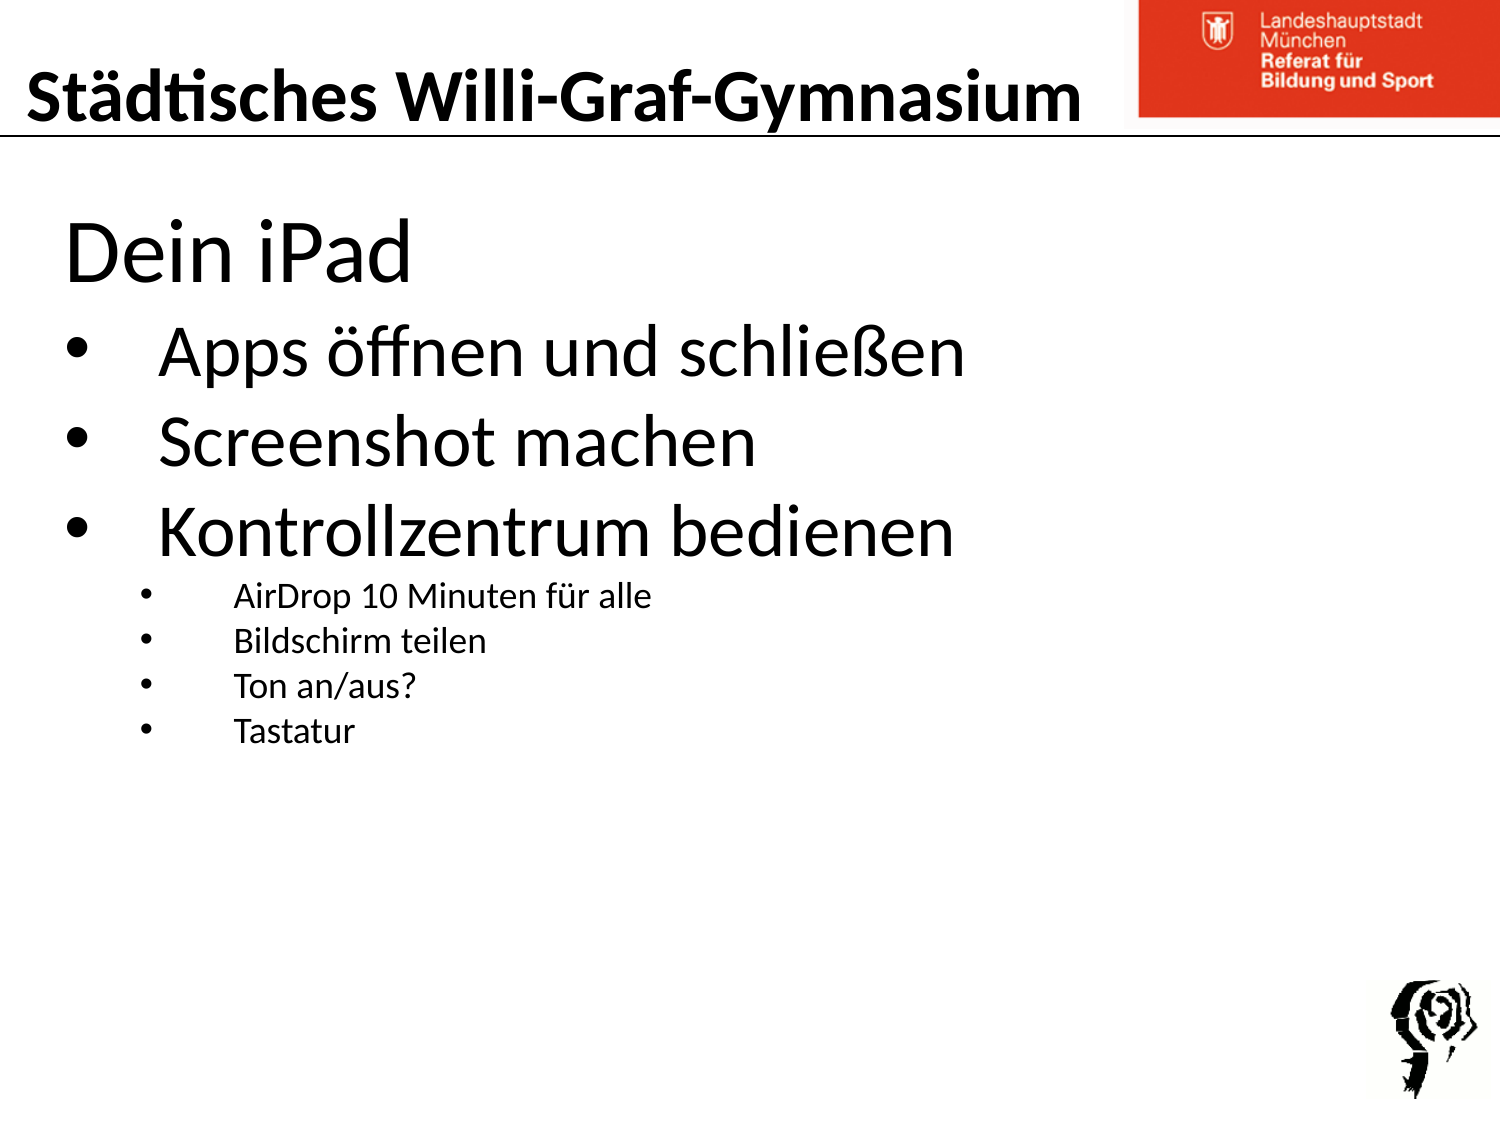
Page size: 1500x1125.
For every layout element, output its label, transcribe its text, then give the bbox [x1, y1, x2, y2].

text_box Dein iPad Apps öffnen und schließen Screenshot machen Kontrollzentrum bedienen AirDrop 10 Minuten für alle Bildschirm teilen Ton an/aus? Tastatur [50, 183, 1326, 1050]
picture [1366, 980, 1491, 1099]
picture [1124, 0, 1500, 129]
